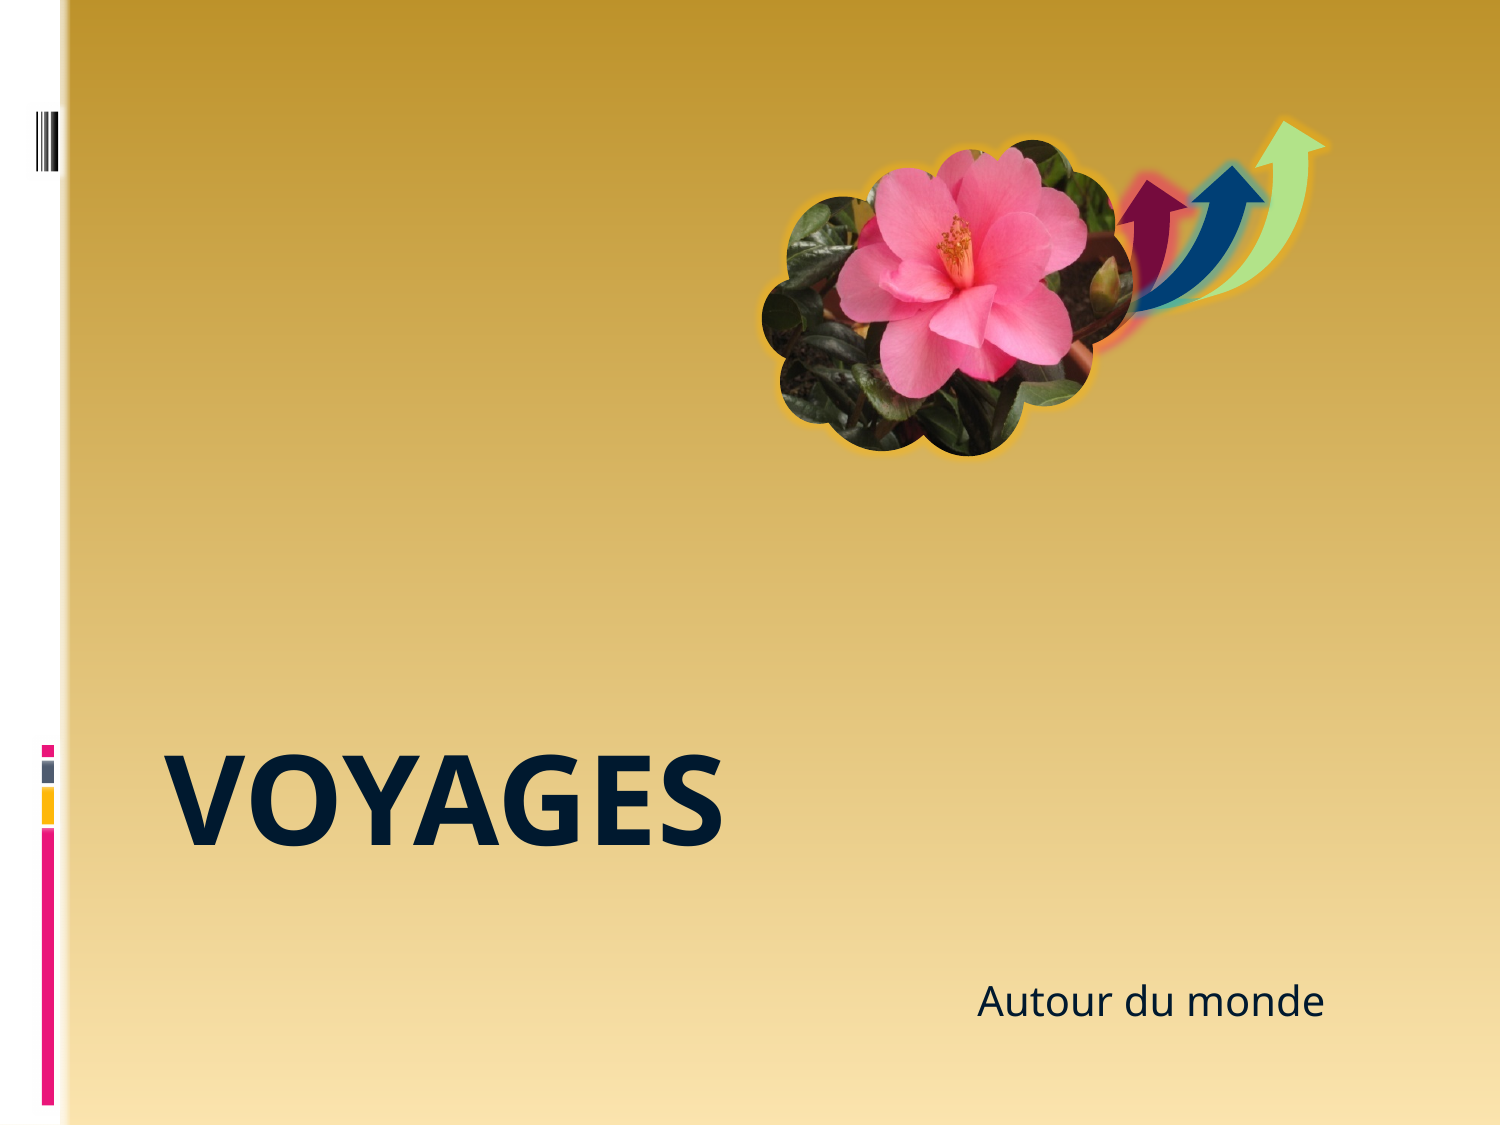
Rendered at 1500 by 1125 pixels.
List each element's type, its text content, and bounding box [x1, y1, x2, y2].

subtitle Autour du monde [960, 925, 1454, 1033]
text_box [761, 151, 1348, 458]
picture [1015, 139, 1050, 144]
title Voyages [150, 712, 1425, 1037]
